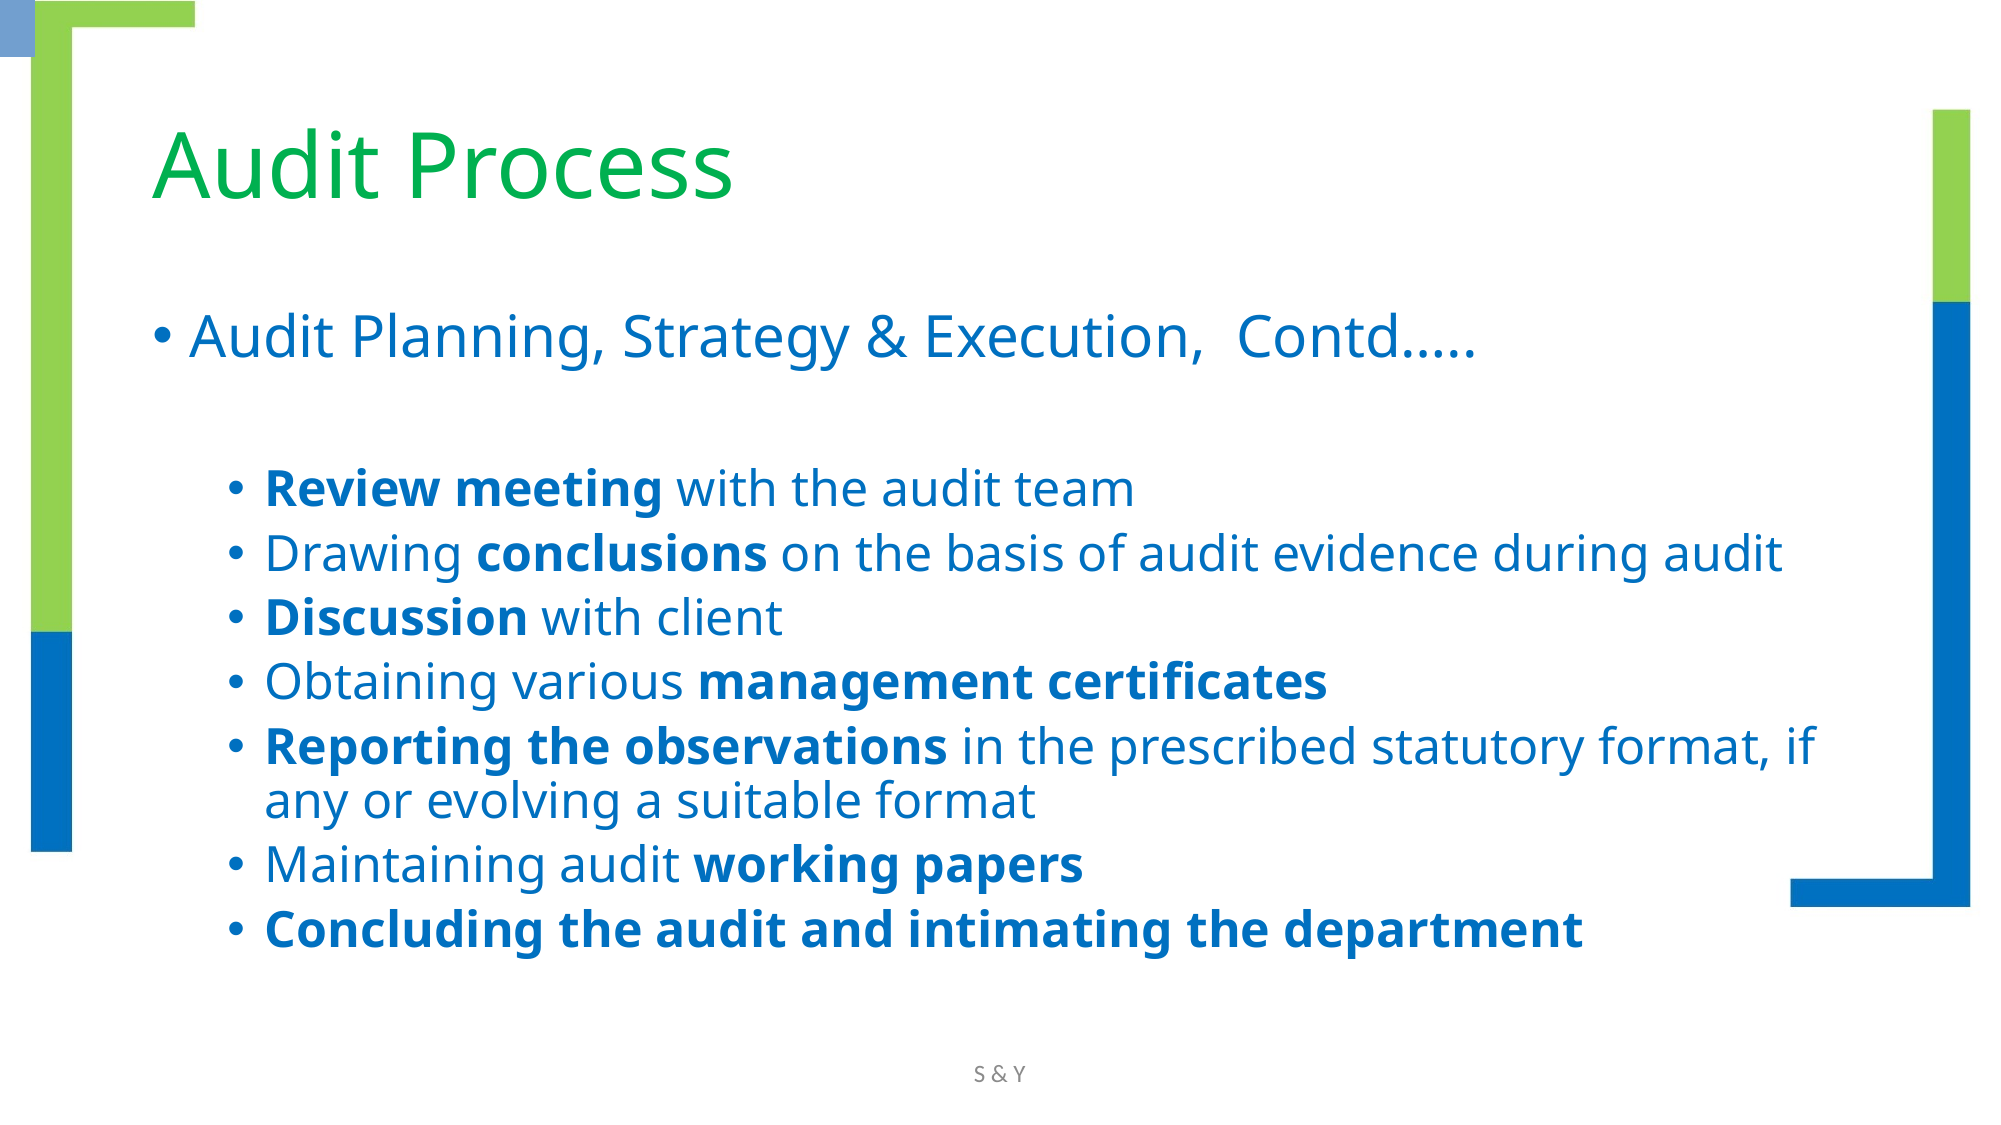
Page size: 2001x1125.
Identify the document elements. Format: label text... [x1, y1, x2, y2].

title Audit Process [137, 59, 1863, 278]
footer S & Y [662, 1042, 1338, 1103]
picture [0, 0, 2001, 1125]
list Audit Planning, Strategy & Execution, Contd….. Review meeting with the audit team Drawing conclusions on the basis of audit evidence during audit Discussion with client Obtaining various management certificates Reporting the observations in the prescribed statutory format, if any or evolving a suitable format Maintaining audit working papers Concluding the audit and intimating the department [137, 299, 1863, 1014]
